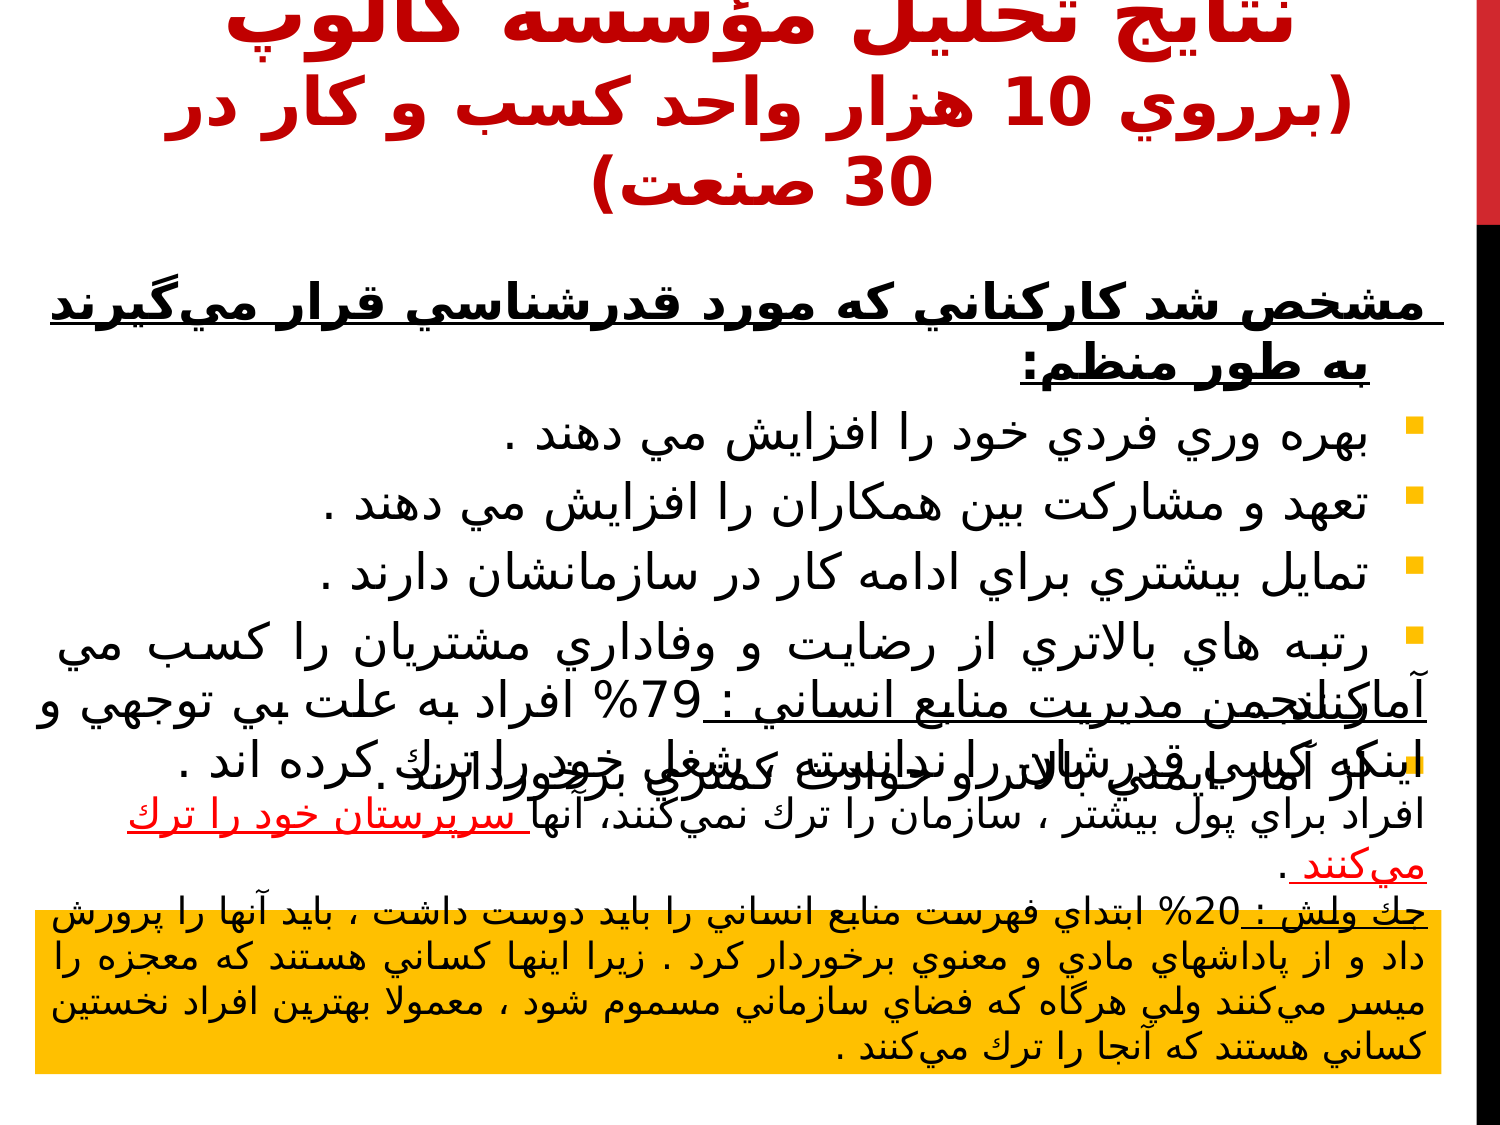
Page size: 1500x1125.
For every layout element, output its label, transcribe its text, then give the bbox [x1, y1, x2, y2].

text_box جك ولش : 20% ابتداي فهرست منابع انساني را بايد دوست داشت ، بايد آنها را پرورش داد و از پاداشهاي مادي و معنوي برخوردار كرد . زيرا اينها كساني هستند كه معجزه را ميسر مي‌كنند ولي هرگاه كه فضاي سازماني مسموم شود ، معمولا بهترين افراد نخستين كساني هستند كه آنجا را ترك مي‌كنند . [35, 910, 1442, 1075]
text_box نتايج تحليل مؤسسه گالوپ (برروي 10 هزار واحد كسب و كار در 30 صنعت) [125, 0, 1398, 227]
text_box آمار انجمن مديريت منابع انساني : 79% افراد به علت بي توجهي و اينكه كسي قدرشان را ندانسته ، شغل خود را ترك كرده اند . افراد براي پول بيشتر ، سازمان را ترك نمي‌كنند، آنها سرپرستان خود را ترك مي‌كنند . [23, 695, 1442, 895]
text_box مشخص شد كاركناني كه مورد قدرشناسي قرار مي‌گيرند به طور منظم: بهره ‌وري فردي خود را افزايش مي دهند . تعهد و مشاركت بين همكاران را افزايش مي دهند . تمايل بيشتري براي ادامه كار در سازمانشان دارند . رتبه هاي بالاتري از رضايت و وفاداري مشتريان را كسب مي كنند . از آمار ايمني بالاتر و حوادث كمتري برخوردارند . [35, 261, 1442, 695]
